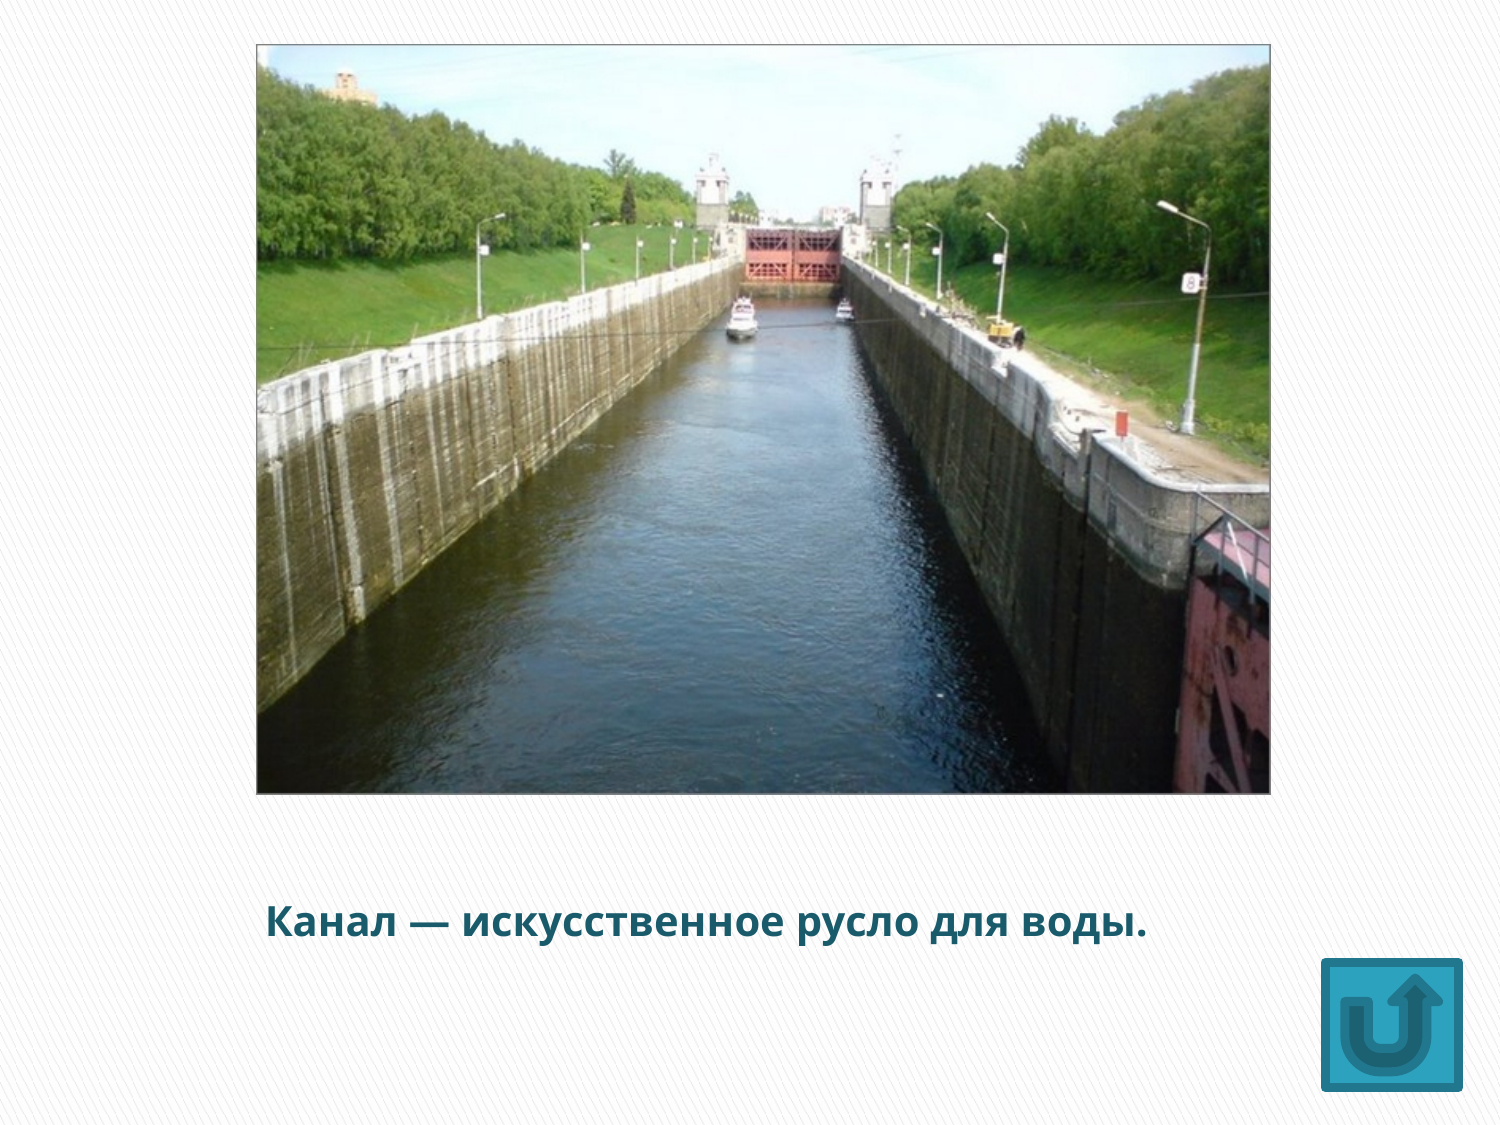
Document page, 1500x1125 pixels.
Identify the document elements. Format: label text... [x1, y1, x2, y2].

list Канал — искусственное русло для воды. [249, 887, 1315, 1038]
text_box [1321, 958, 1463, 1092]
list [256, 44, 1272, 796]
